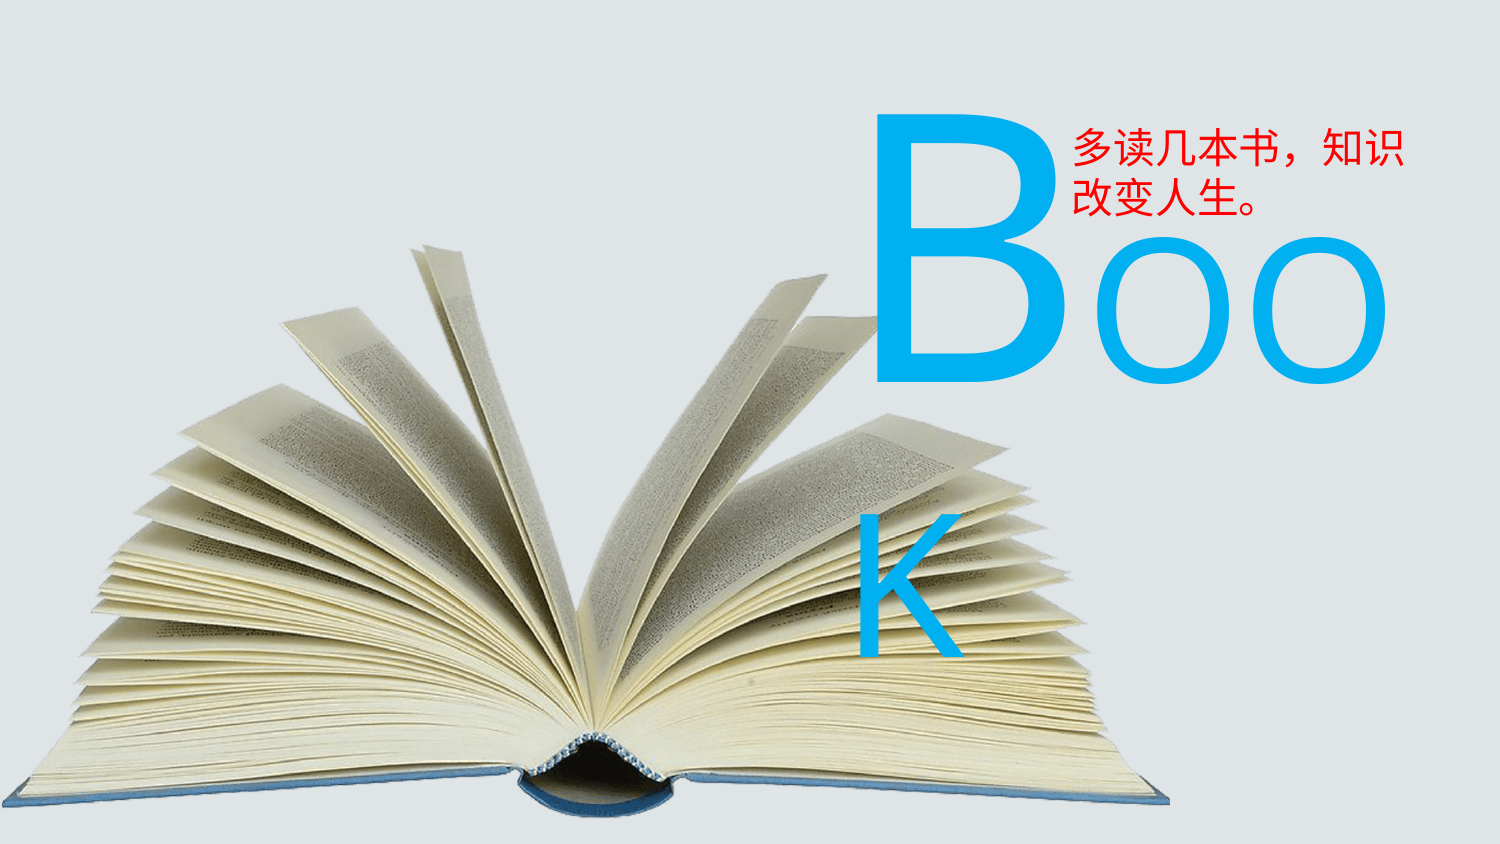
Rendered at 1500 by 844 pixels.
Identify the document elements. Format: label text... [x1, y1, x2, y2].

picture [912, 257, 1028, 353]
picture [1117, 253, 1170, 368]
text_box BOOK [826, 0, 1500, 705]
text_box 多读几本书，知识改变人生。 [1057, 114, 1447, 230]
picture [0, 0, 1500, 844]
